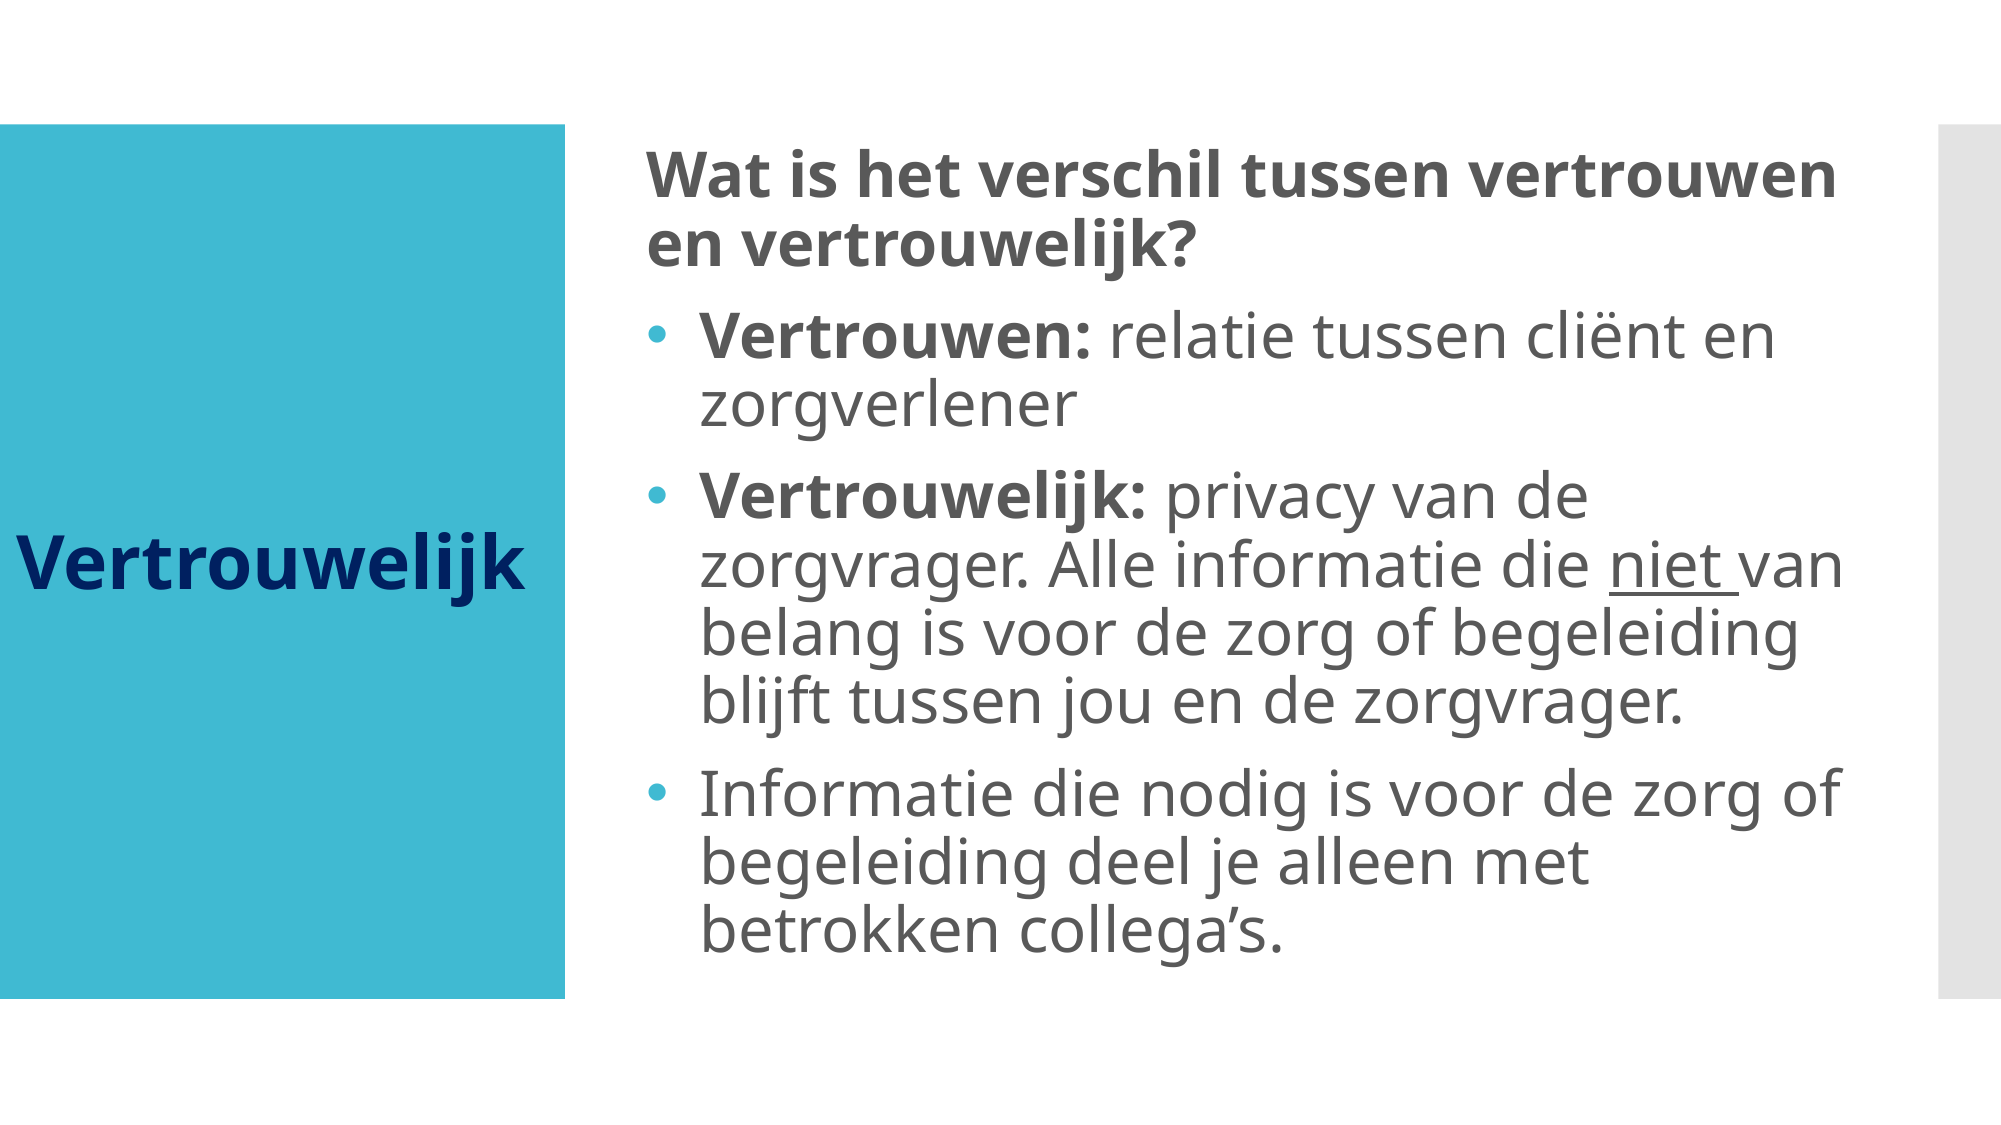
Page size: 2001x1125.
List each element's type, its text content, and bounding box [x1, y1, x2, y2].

list Wat is het verschil tussen vertrouwen en vertrouwelijk? Vertrouwen: relatie tussen cliënt en zorgverlener Vertrouwelijk: privacy van de zorgvrager. Alle informatie die niet van belang is voor de zorg of begeleiding blijft tussen jou en de zorgvrager. Informatie die nodig is voor de zorg of begeleiding deel je alleen met betrokken collega’s. [630, 135, 1874, 986]
text_box Vertrouwelijk [1, 507, 542, 612]
